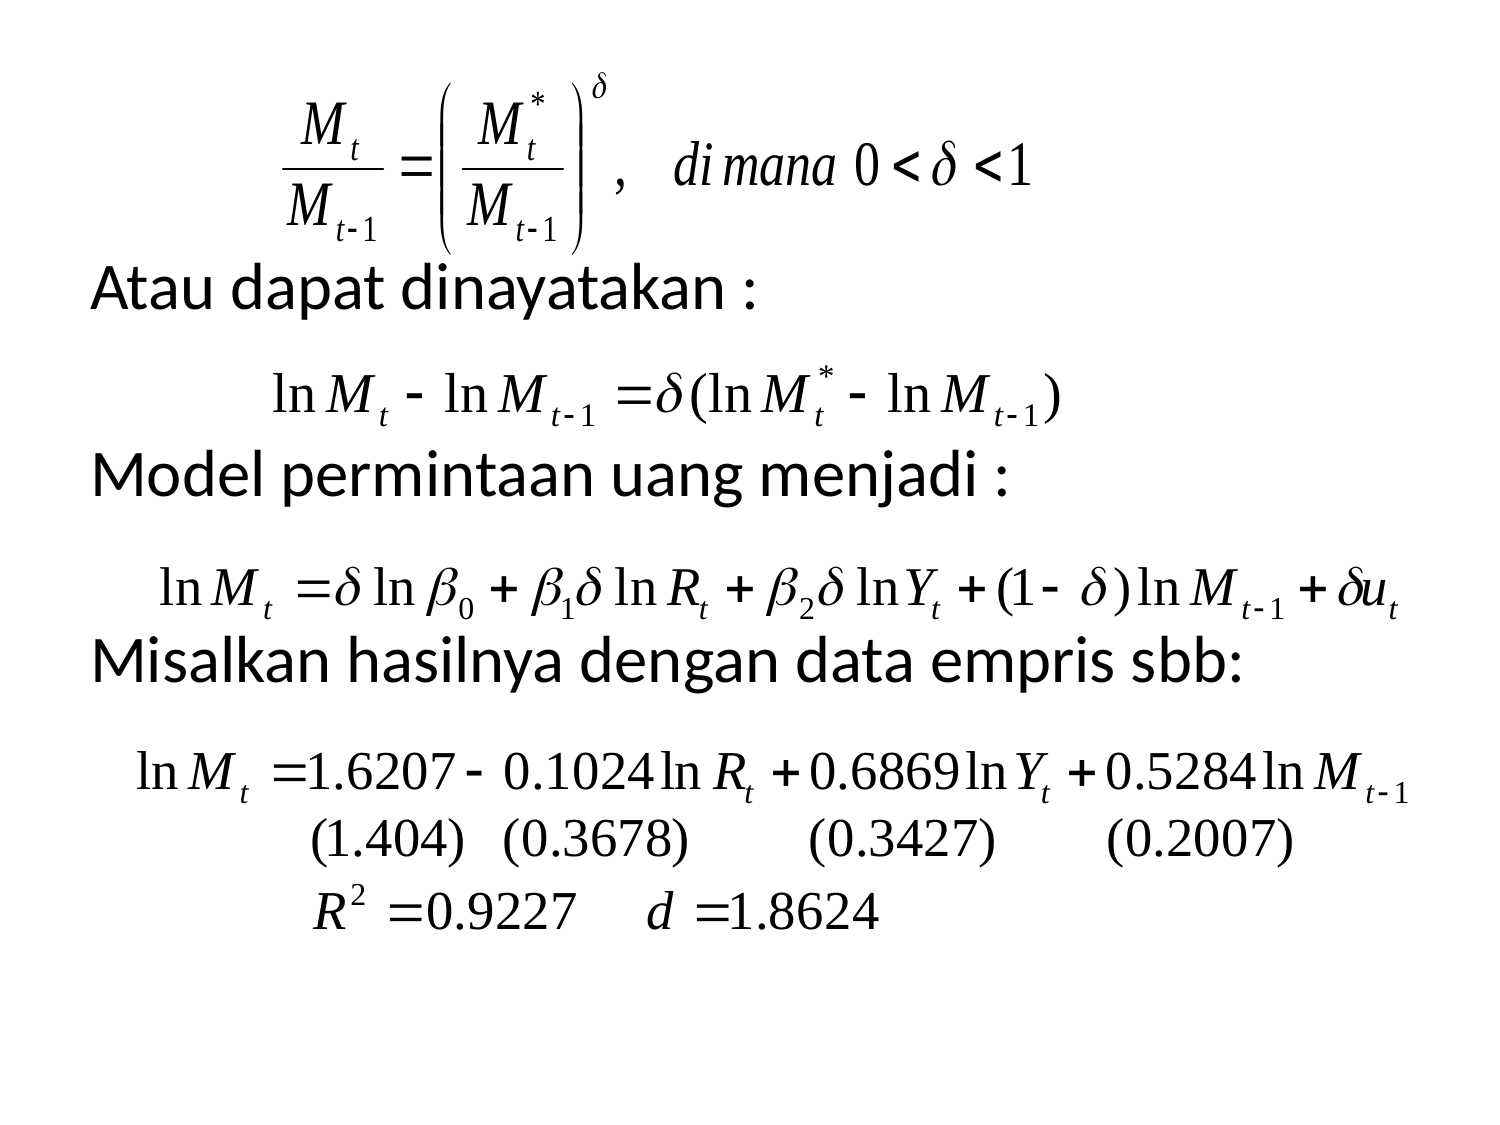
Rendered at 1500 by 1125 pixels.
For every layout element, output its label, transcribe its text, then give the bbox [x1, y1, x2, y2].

list Atau dapat dinayatakan : Model permintaan uang menjadi : Misalkan hasilnya dengan data empris sbb: [75, 117, 1425, 1005]
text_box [128, 738, 1419, 953]
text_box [273, 58, 1037, 270]
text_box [152, 550, 1411, 634]
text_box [264, 351, 1072, 441]
